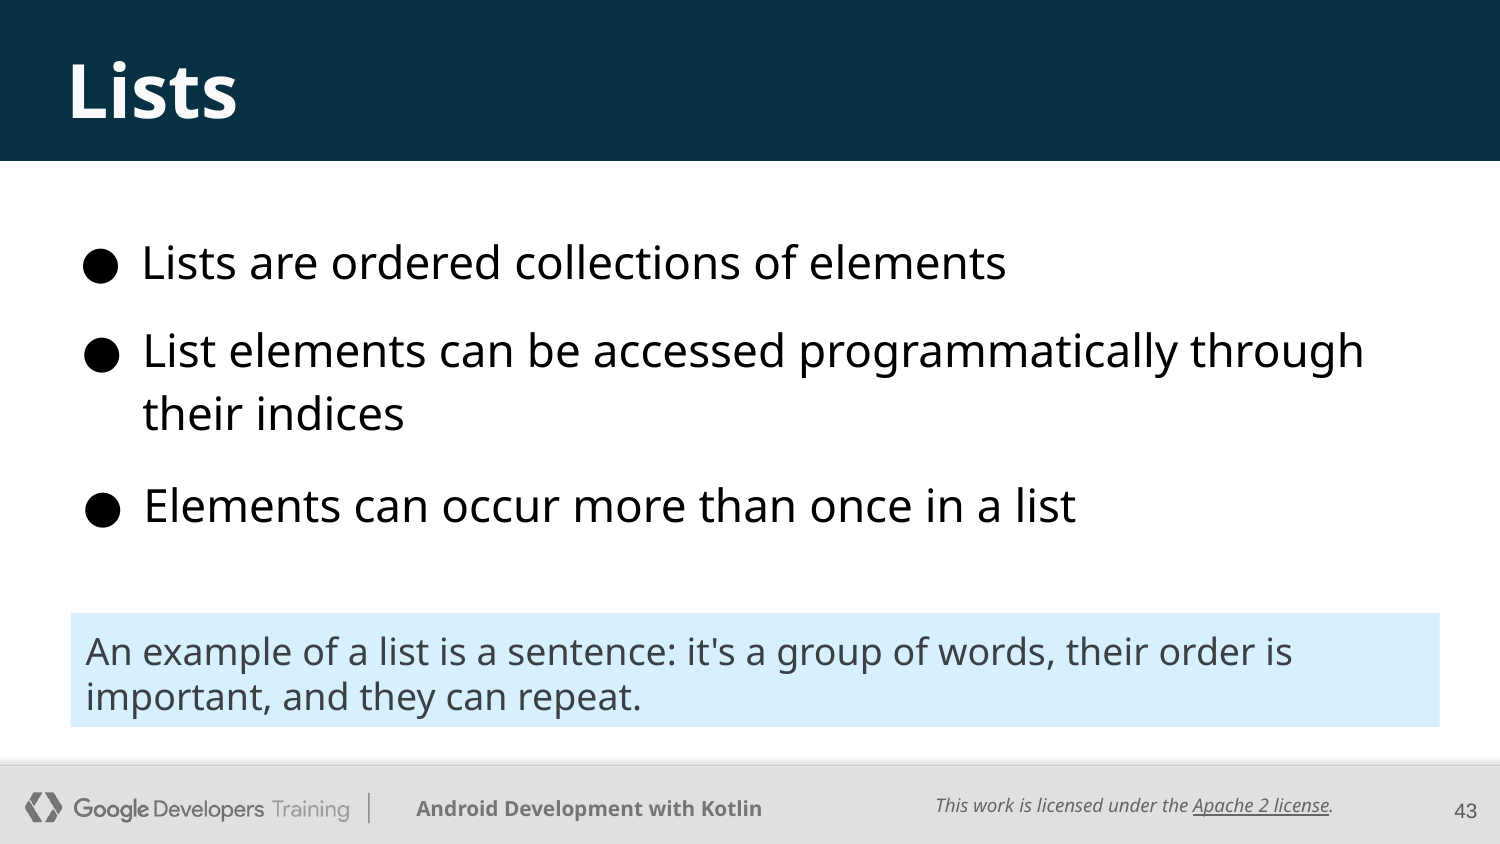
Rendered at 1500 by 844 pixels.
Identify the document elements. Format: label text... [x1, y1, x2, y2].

title Lists [51, 28, 1449, 122]
text_box An example of a list is a sentence: it's a group of words, their order is important, and they can repeat. [70, 612, 1440, 727]
text_box Elements can occur more than once in a list [53, 453, 1321, 568]
list Lists are ordered collections of elements [51, 210, 1449, 325]
picture [0, 161, 1500, 844]
text_box List elements can be accessed programmatically through their indices [52, 298, 1422, 413]
slide_number ‹#› [1402, 777, 1493, 842]
